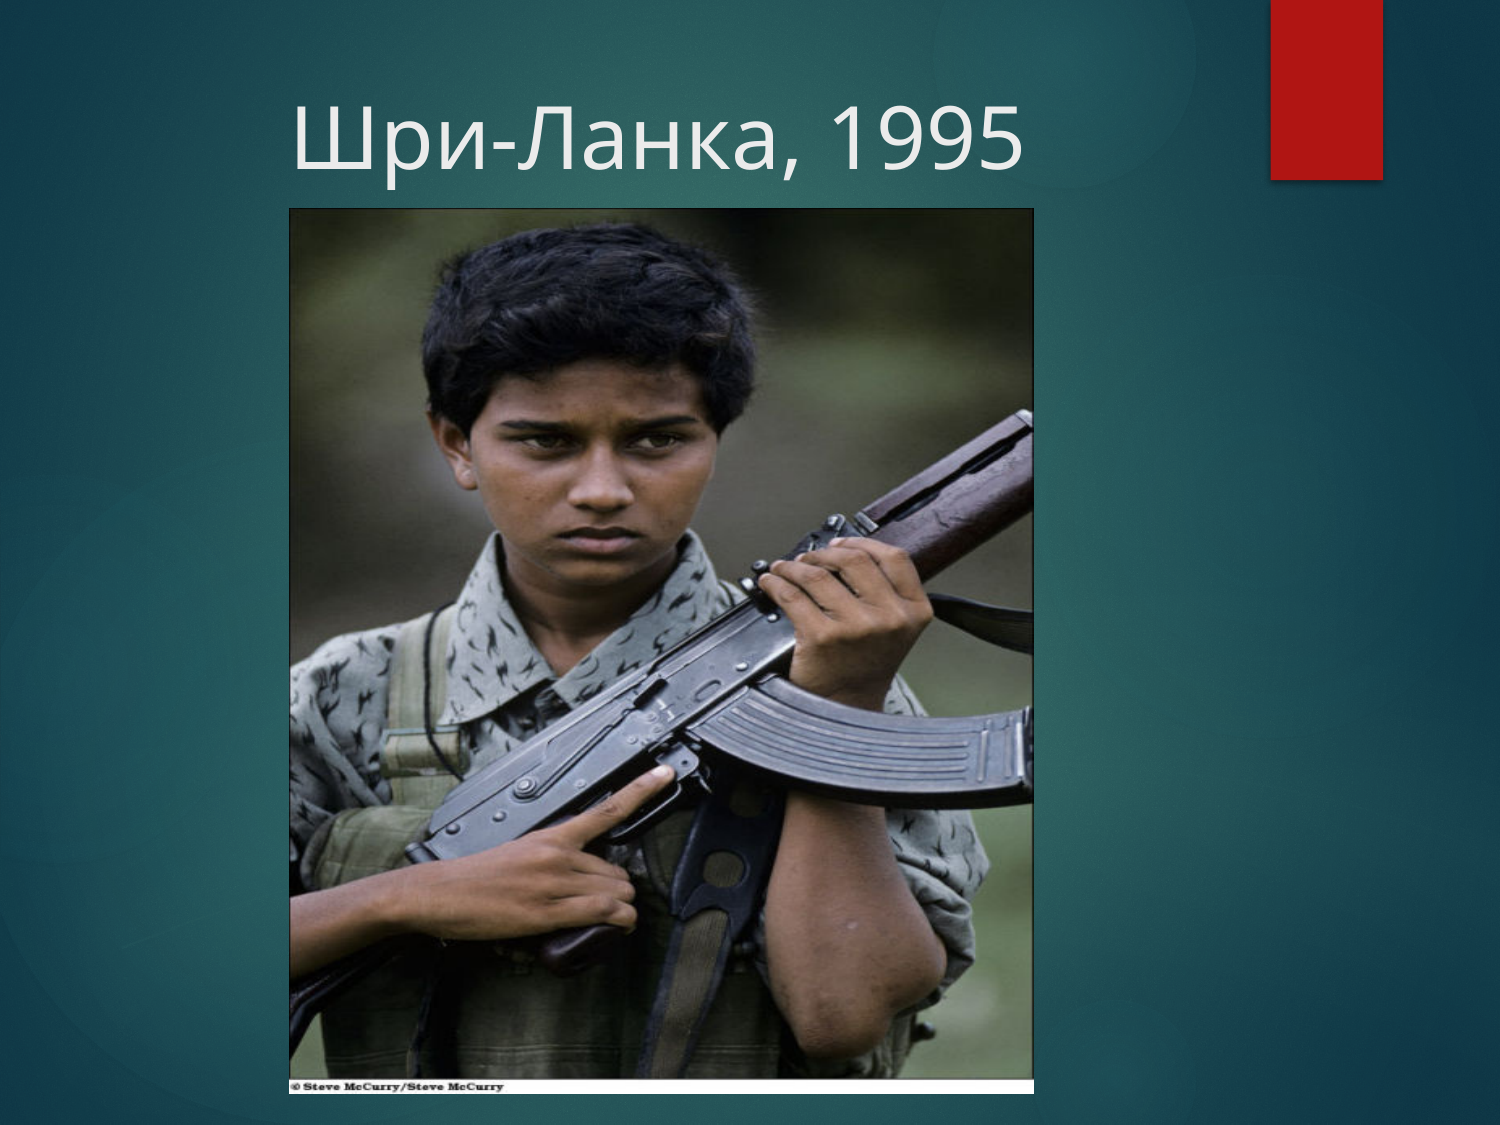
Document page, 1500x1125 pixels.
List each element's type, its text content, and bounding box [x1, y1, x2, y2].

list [289, 207, 1034, 1095]
title Шри-Ланка, 1995 [79, 74, 1237, 232]
